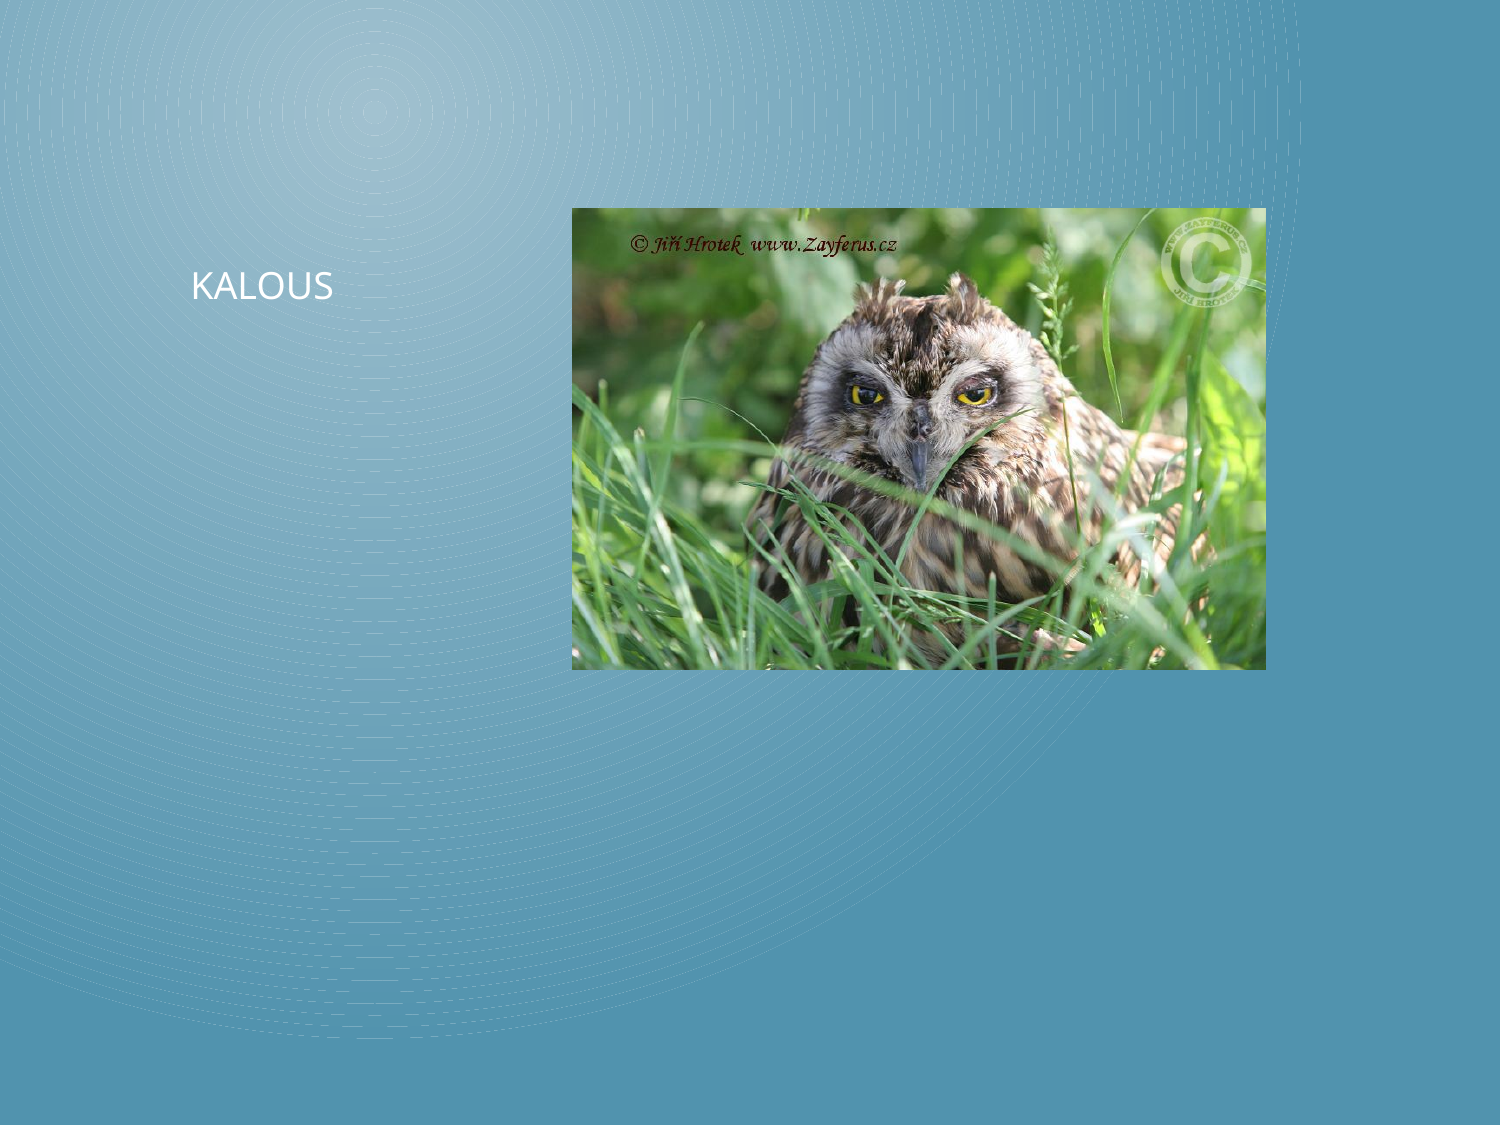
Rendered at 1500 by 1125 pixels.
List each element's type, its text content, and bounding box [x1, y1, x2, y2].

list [572, 207, 1266, 670]
title Kalous [175, 254, 516, 580]
